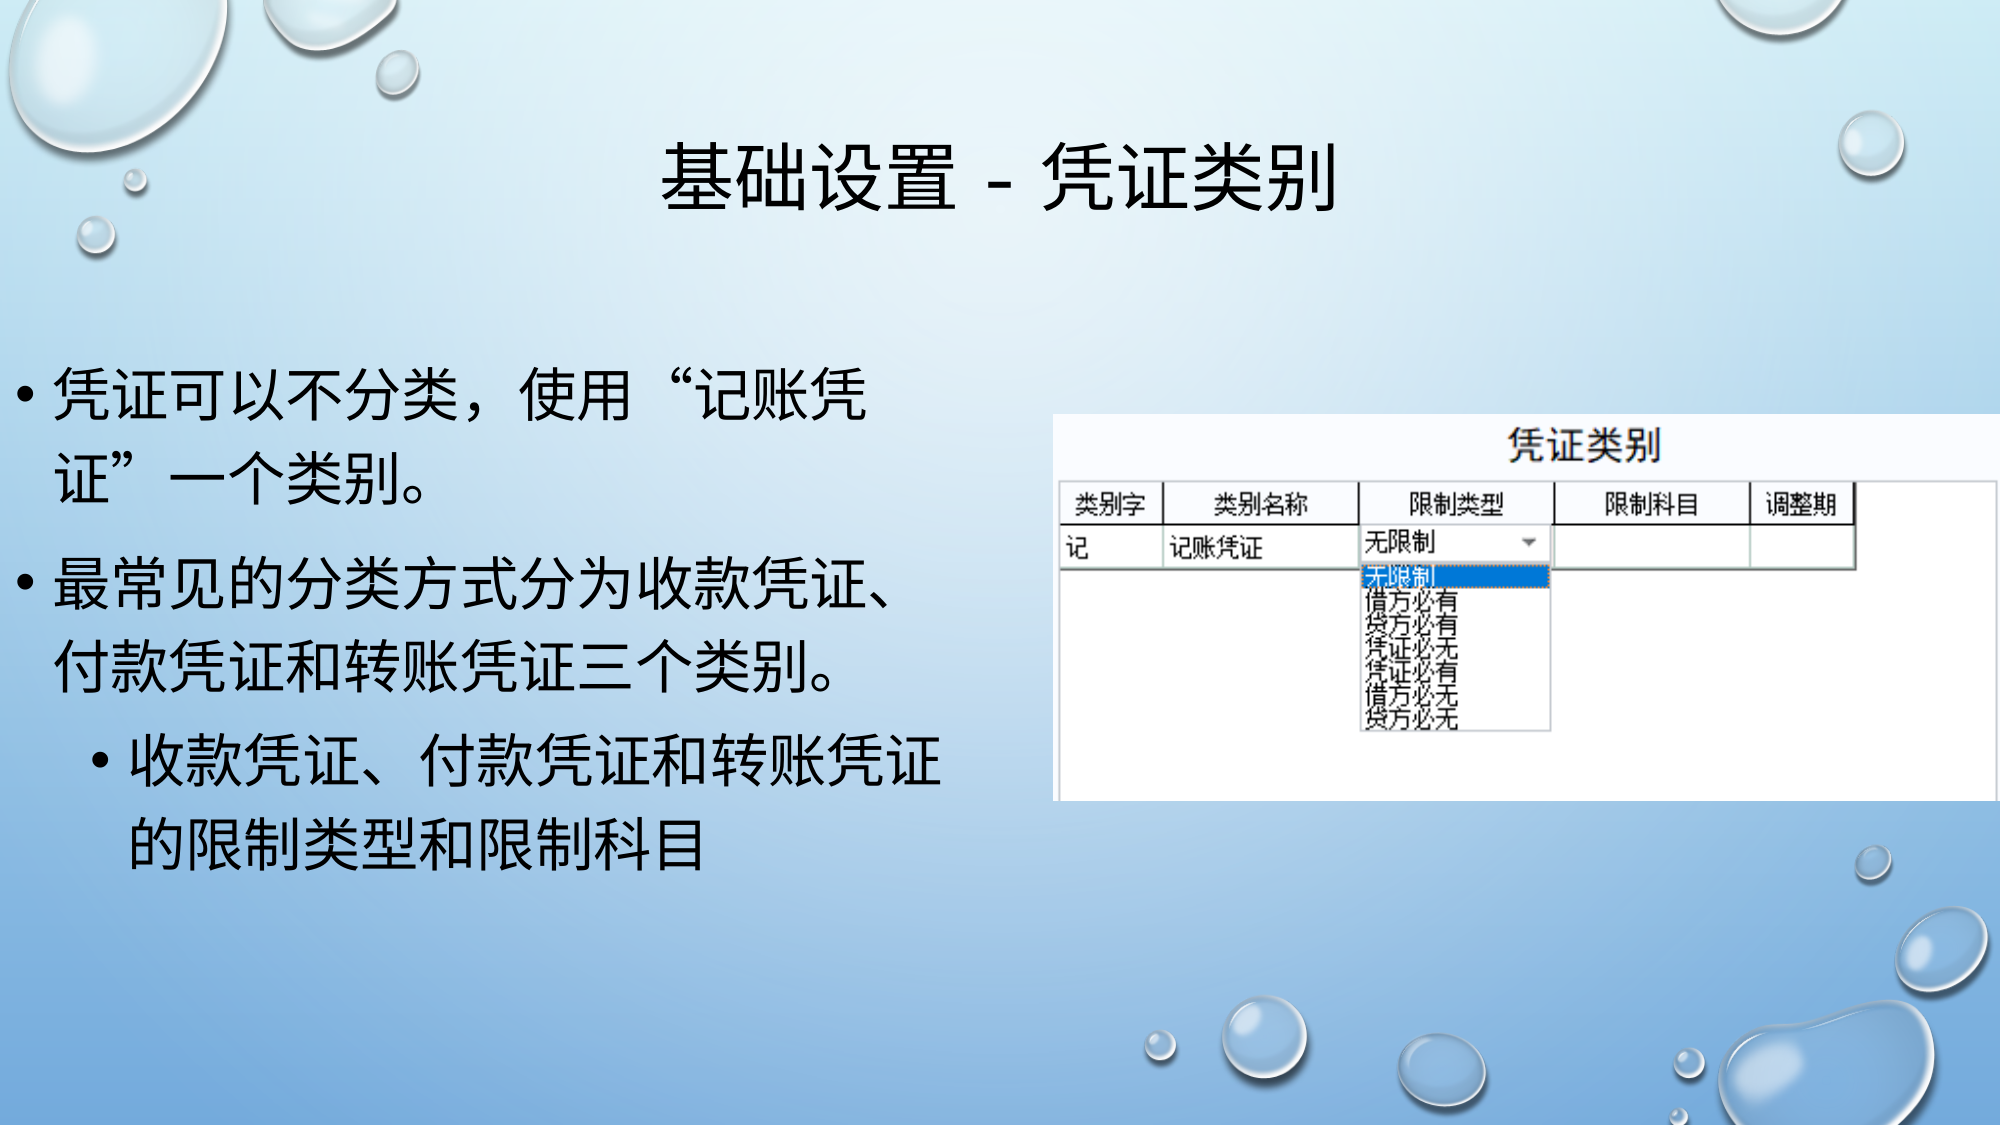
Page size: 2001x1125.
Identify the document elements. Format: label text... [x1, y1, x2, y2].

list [1052, 414, 2000, 801]
picture [0, 0, 2000, 1125]
list 凭证可以不分类，使用“记账凭证”一个类别。 最常见的分类方式分为收款凭证、付款凭证和转账凭证三个类别。 收款凭证、付款凭证和转账凭证的限制类型和限制科目 [0, 336, 988, 1108]
title 基础设置-凭证类别 [149, 50, 1851, 312]
